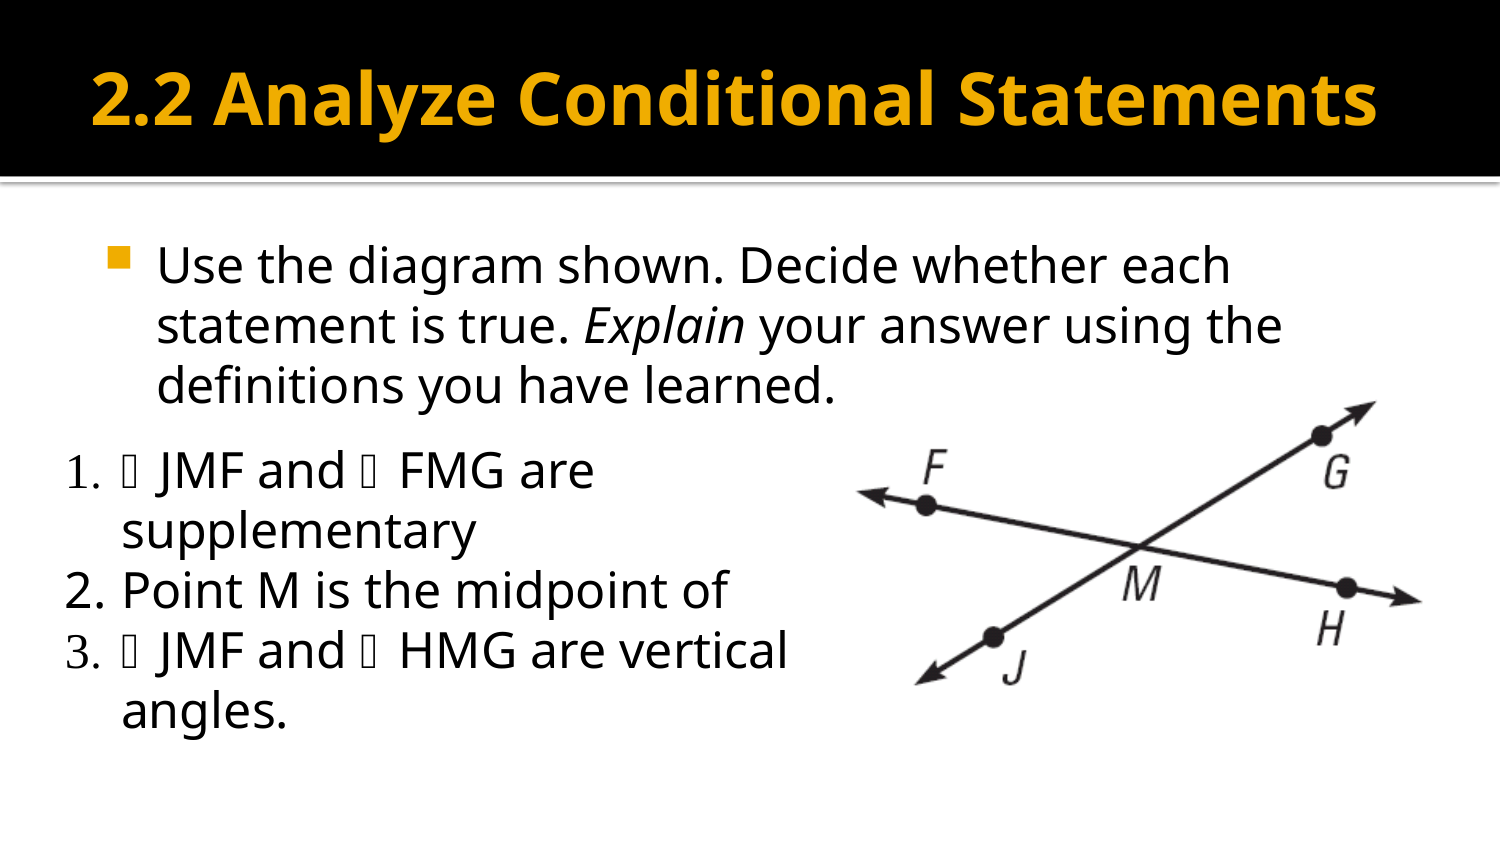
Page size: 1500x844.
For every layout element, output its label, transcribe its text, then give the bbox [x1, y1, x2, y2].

picture [837, 384, 1432, 692]
list Use the diagram shown. Decide whether each statement is true. Explain your answer using the definitions you have learned. [75, 218, 1425, 788]
title 2.2 Analyze Conditional Statements [75, 19, 1425, 174]
